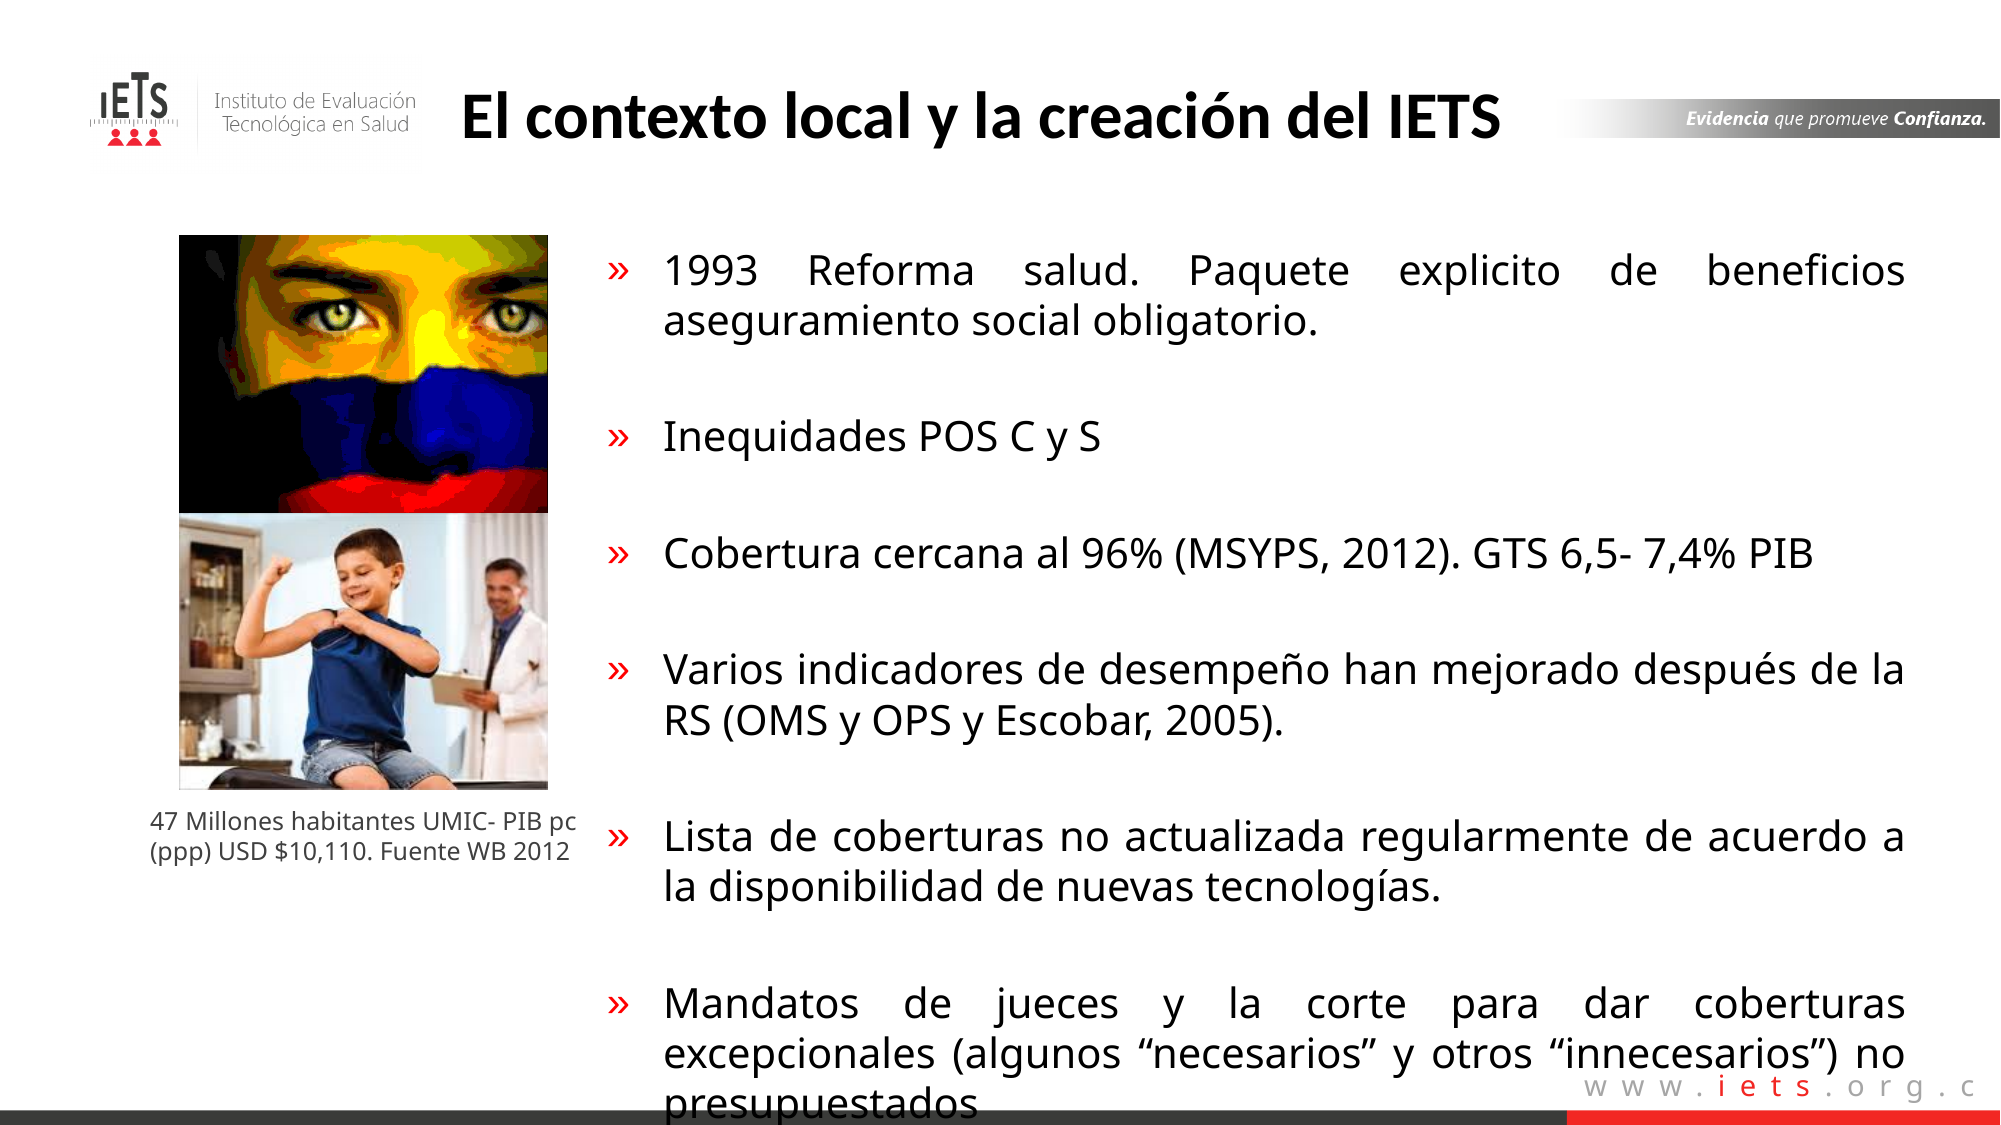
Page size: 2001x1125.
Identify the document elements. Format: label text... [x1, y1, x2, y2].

list 1993 Reforma salud. Paquete explicito de beneficios aseguramiento social obligatorio. Inequidades POS C y S Cobertura cercana al 96% (MSYPS, 2012). GTS 6,5- 7,4% PIB Varios indicadores de desempeño han mejorado después de la RS (OMS y OPS y Escobar, 2005). Lista de coberturas no actualizada regularmente de acuerdo a la disponibilidad de nuevas tecnologías. Mandatos de jueces y la corte para dar coberturas excepcionales (algunos “necesarios” y otros “innecesarios”) no presupuestados [592, 235, 1922, 673]
picture [1546, 99, 2000, 138]
picture [179, 235, 549, 790]
list 47 Millones habitantes UMIC- PIB pc (ppp) USD $10,110. Fuente WB 2012 [135, 513, 593, 998]
text_box El contexto local y la creación del IETS [444, 64, 1520, 159]
picture [90, 54, 422, 174]
